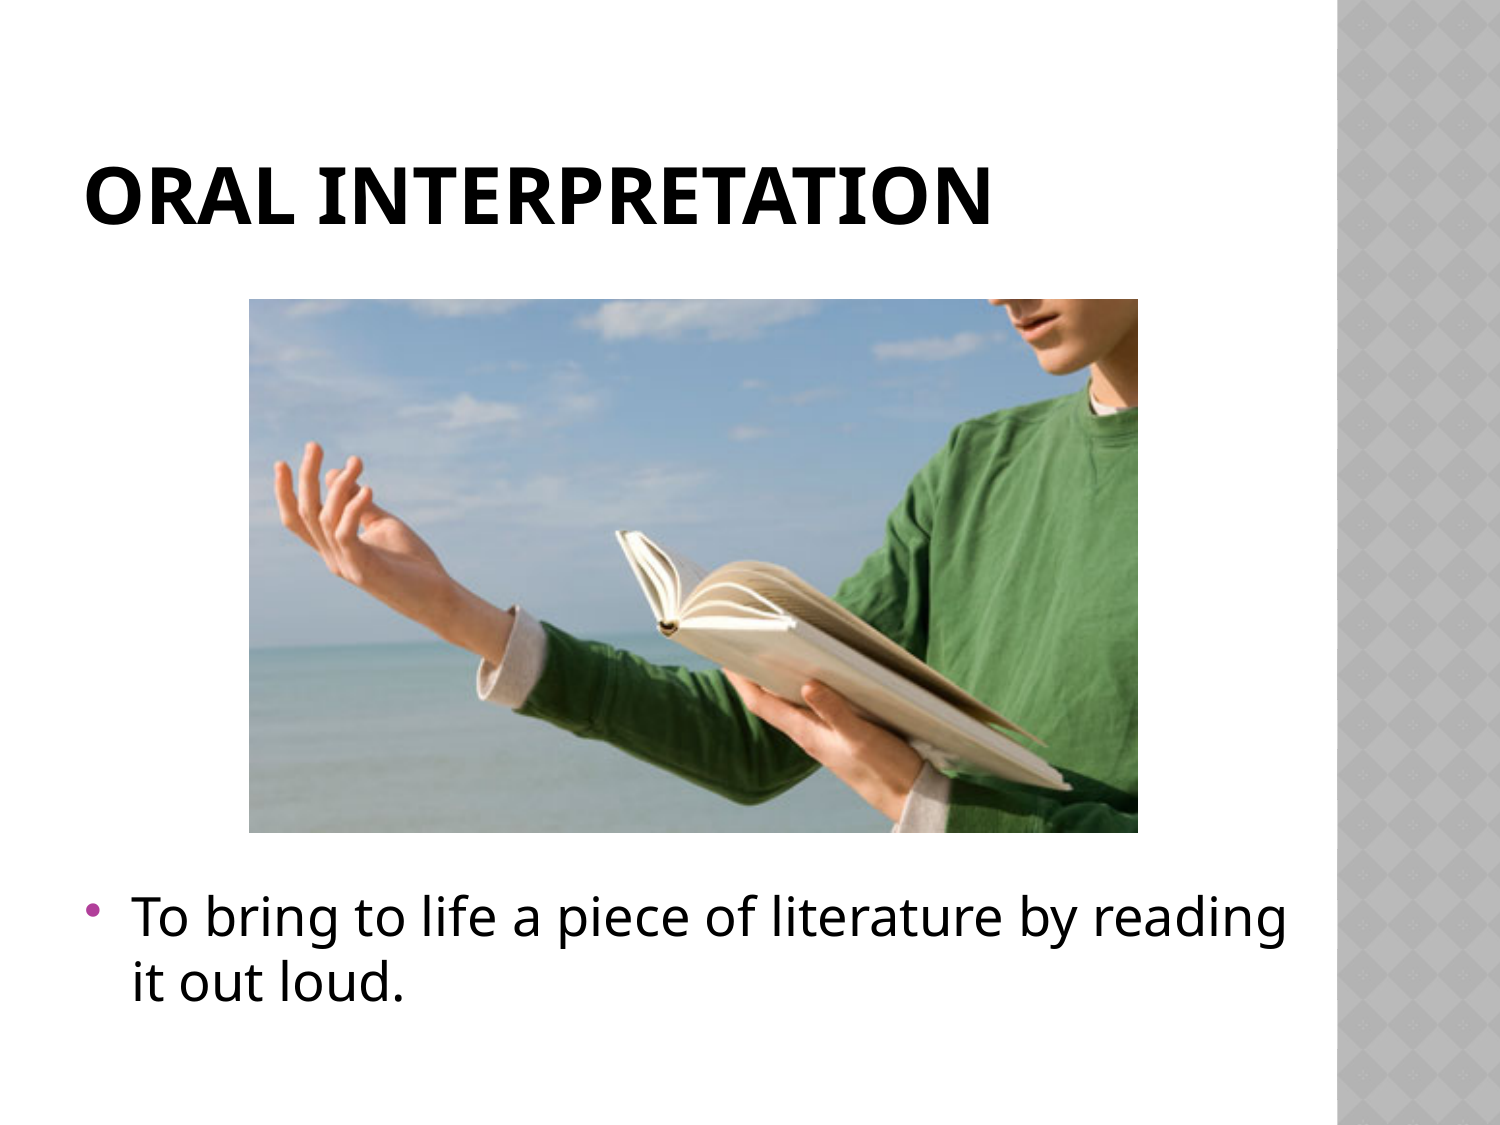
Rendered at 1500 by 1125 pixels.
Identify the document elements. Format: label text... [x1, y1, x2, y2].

picture [249, 299, 1138, 833]
title Oral Interpretation [75, 52, 1263, 240]
list To bring to life a piece of literature by reading it out loud. [71, 875, 1322, 1092]
